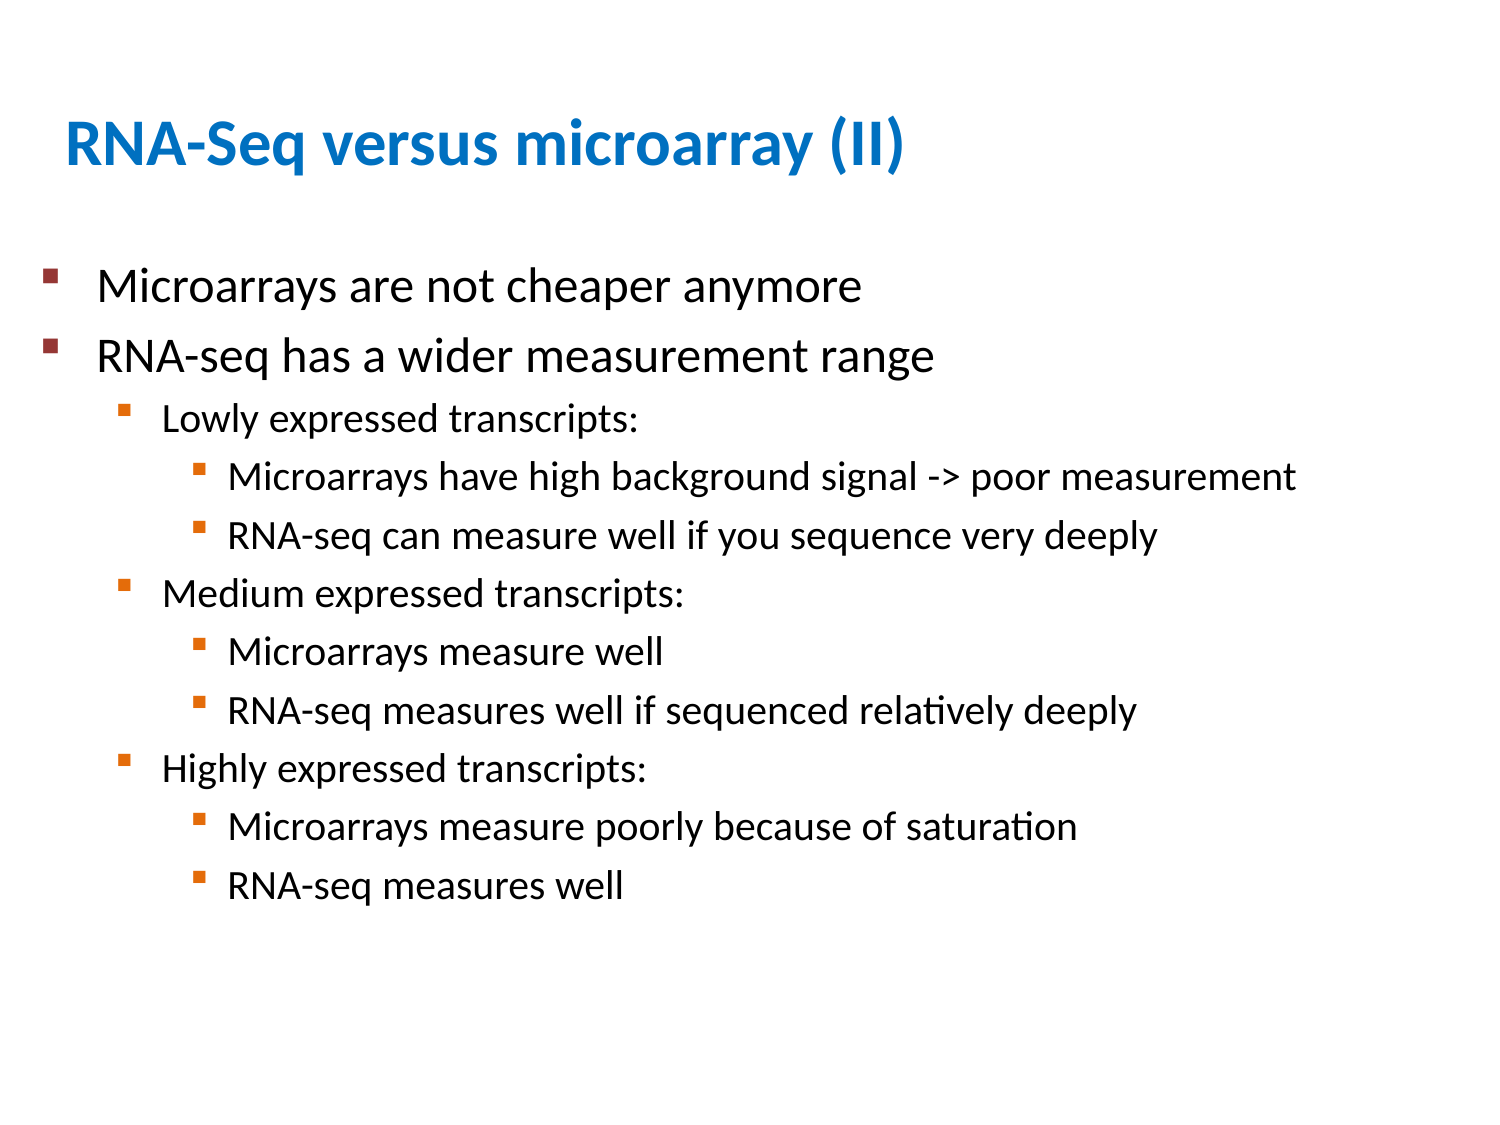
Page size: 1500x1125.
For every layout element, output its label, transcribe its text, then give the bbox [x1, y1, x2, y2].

title RNA-Seq versus microarray (II) [49, 44, 1463, 233]
list Microarrays are not cheaper anymore RNA-seq has a wider measurement range Lowly expressed transcripts: Microarrays have high background signal -> poor measurement RNA-seq can measure well if you sequence very deeply Medium expressed transcripts: Microarrays measure well RNA-seq measures well if sequenced relatively deeply Highly expressed transcripts: Microarrays measure poorly because of saturation RNA-seq measures well [24, 174, 1451, 976]
